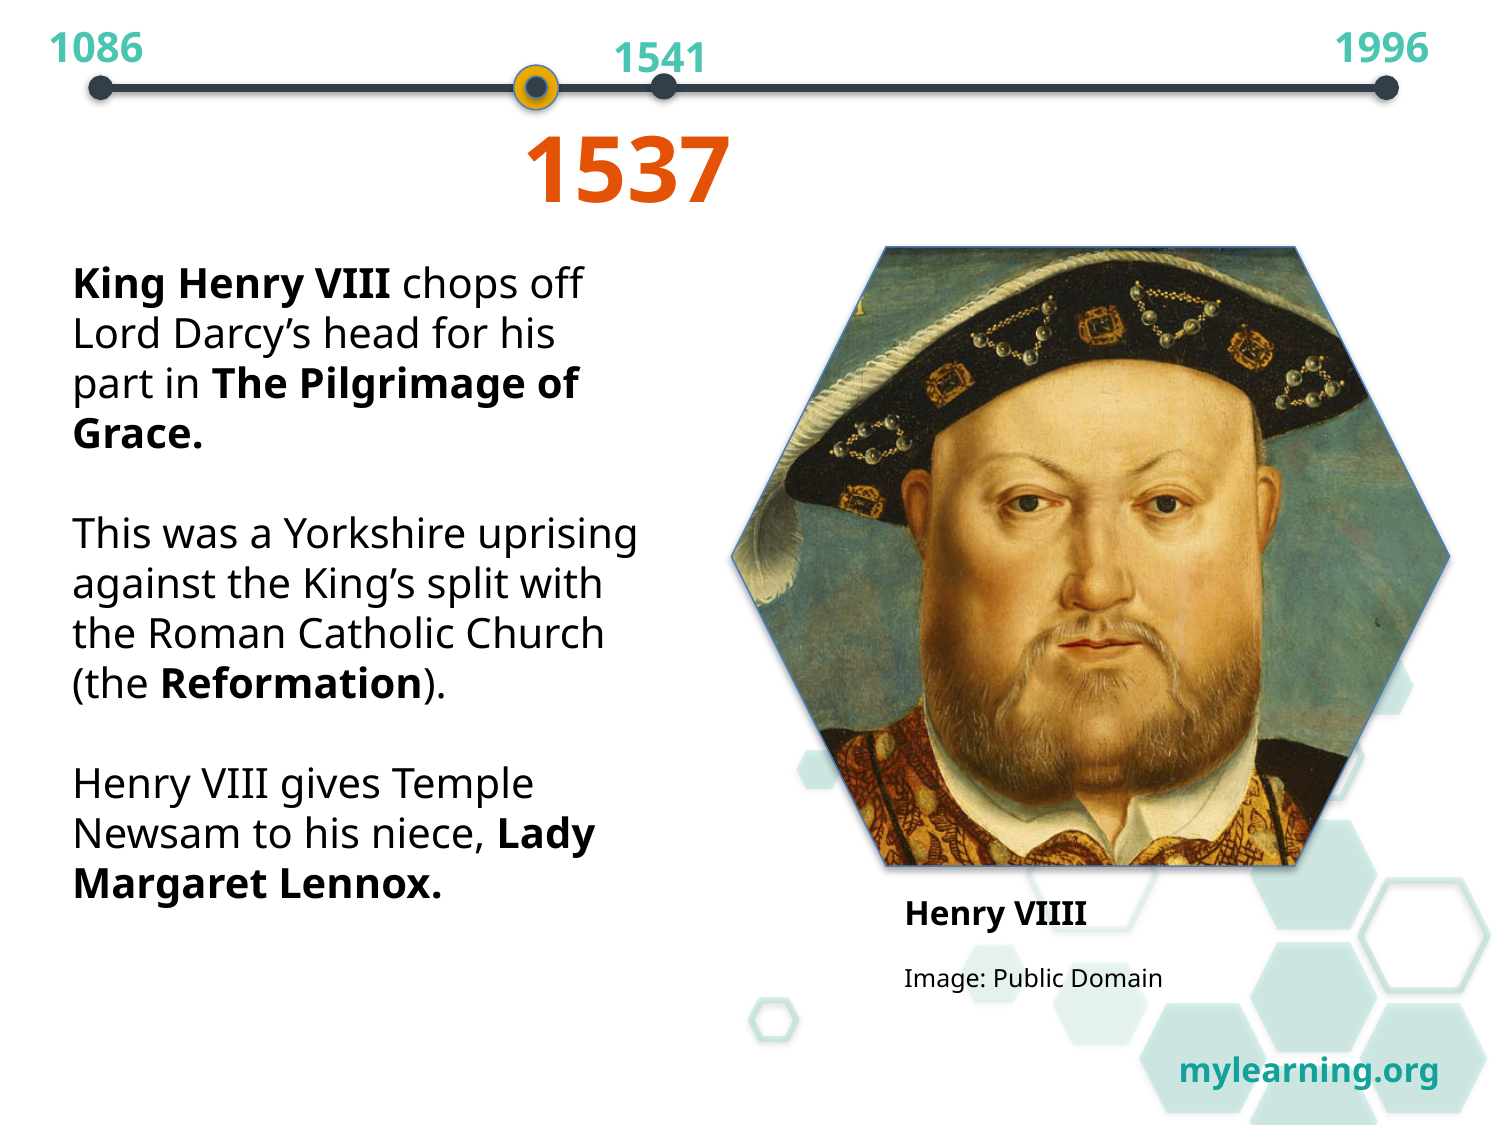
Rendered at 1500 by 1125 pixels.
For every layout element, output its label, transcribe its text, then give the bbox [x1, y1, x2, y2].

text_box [750, 655, 1489, 1125]
text_box King Henry VIII chops off Lord Darcy’s head for his part in The Pilgrimage of Grace. This was a Yorkshire uprising against the King’s split with the Roman Catholic Church (the Reformation). Henry VIII gives Temple Newsam to his niece, Lady Margaret Lennox. [72, 256, 647, 958]
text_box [47, 20, 1441, 88]
text_box 1537 [522, 110, 735, 221]
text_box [612, 29, 720, 99]
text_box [513, 64, 559, 110]
text_box [730, 246, 1451, 654]
